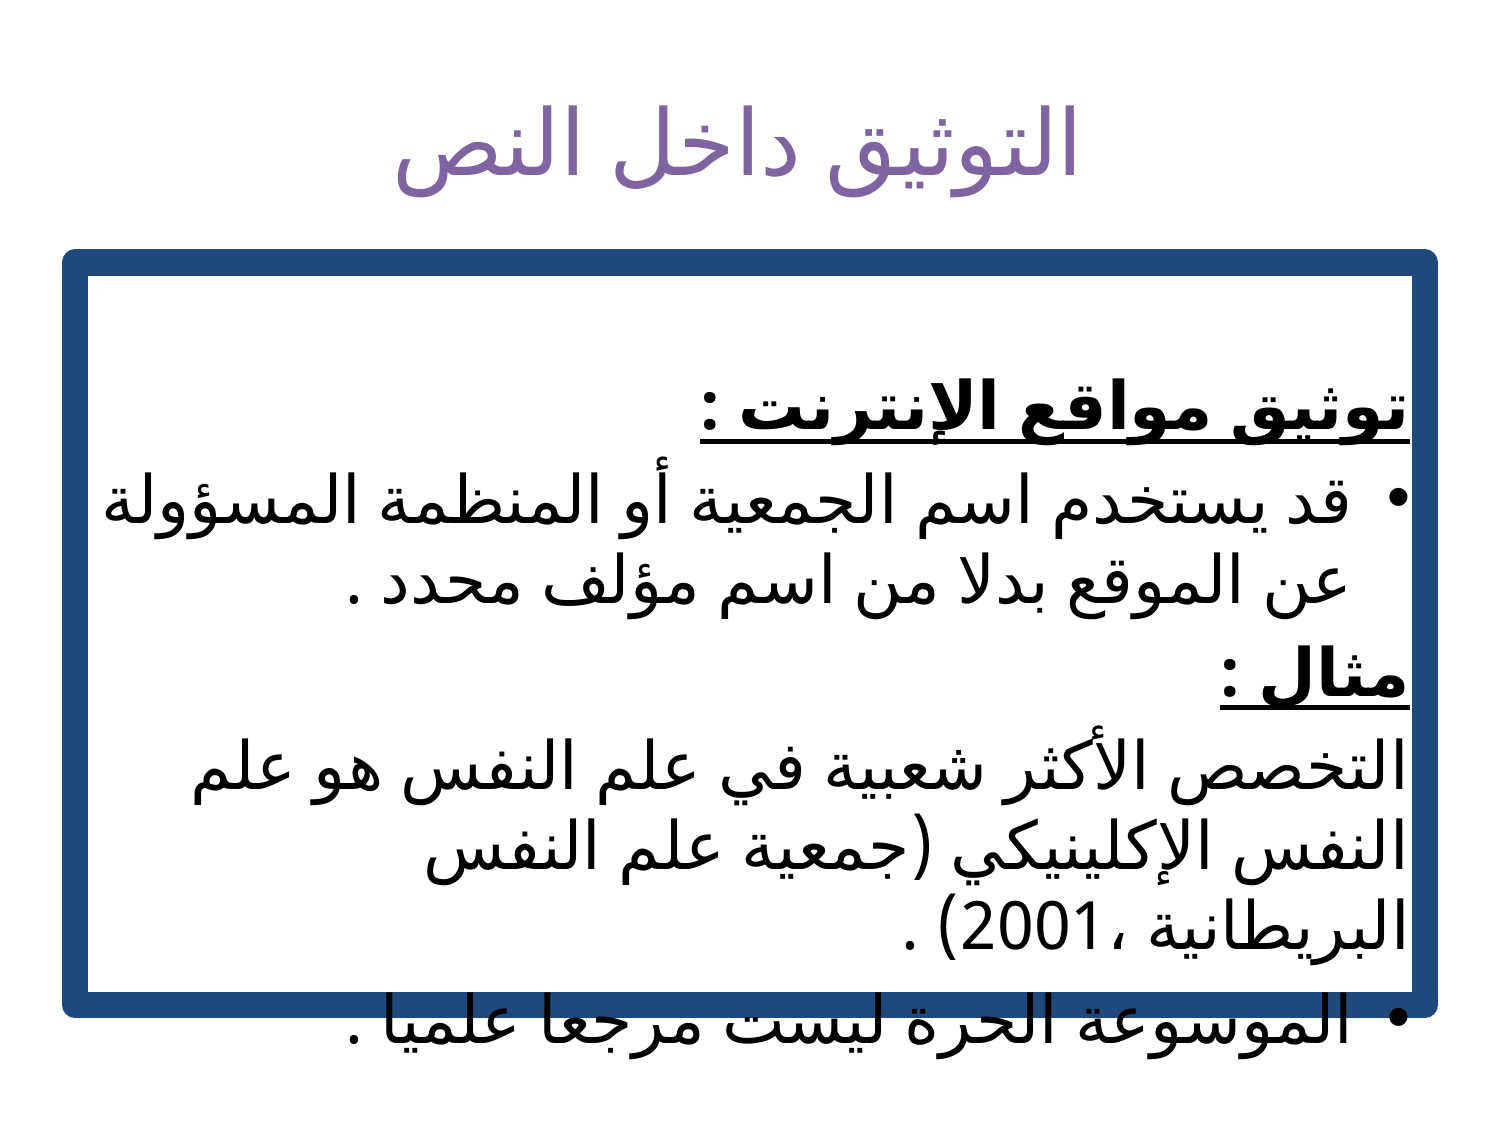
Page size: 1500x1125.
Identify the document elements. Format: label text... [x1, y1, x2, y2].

title التوثيق داخل النص [75, 45, 1425, 233]
list توثيق مواقع الإنترنت : قد يستخدم اسم الجمعية أو المنظمة المسؤولة عن الموقع بدلا من اسم مؤلف محدد . مثال : التخصص الأكثر شعبية في علم النفس هو علم النفس الإكلينيكي (جمعية علم النفس البريطانية ،2001) . الموسوعة الحرة ليست مرجعا علميا . [75, 262, 1425, 1005]
